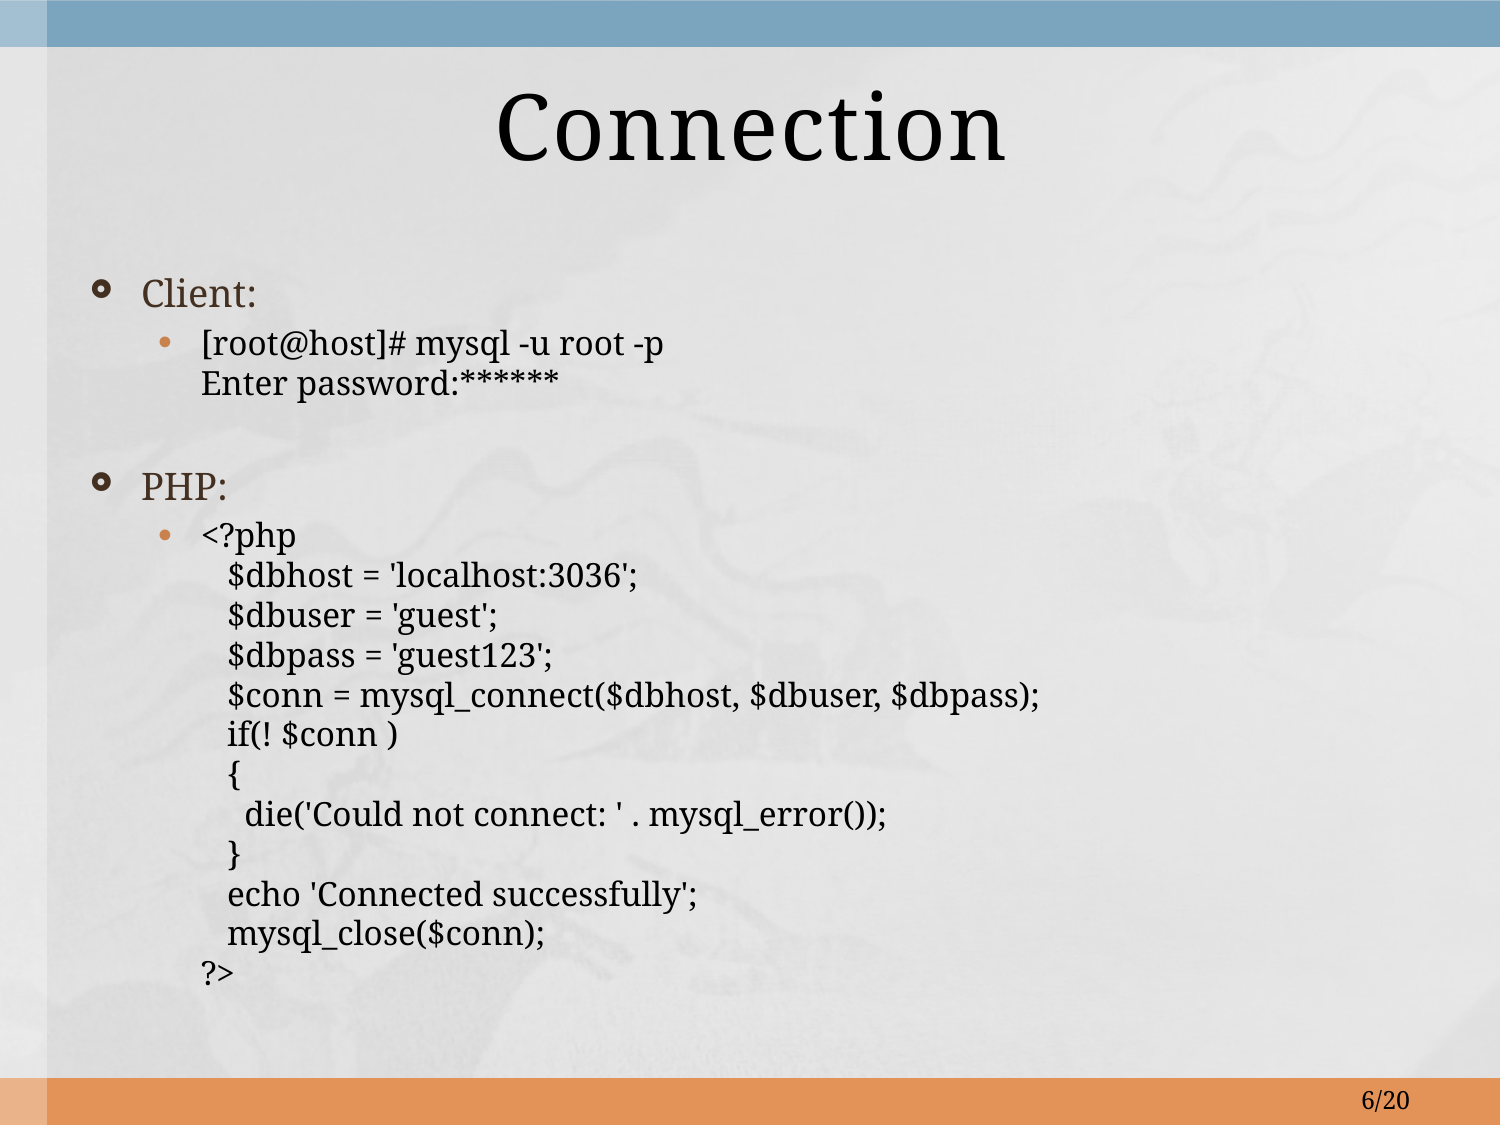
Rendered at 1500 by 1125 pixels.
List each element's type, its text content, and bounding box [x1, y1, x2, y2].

title Connection [49, 46, 1454, 202]
slide_number 6/20 [1074, 1078, 1425, 1125]
list Client: [root@host]# mysql -u root -p Enter password:****** PHP: <?php $dbhost = 'localhost:3036'; $dbuser = 'guest'; $dbpass = 'guest123'; $conn = mysql_connect($dbhost, $dbuser, $dbpass); if(! $conn ) { die('Could not connect: ' . mysql_error()); } echo 'Connected successfully'; mysql_close($conn); ?> [75, 262, 1425, 1005]
